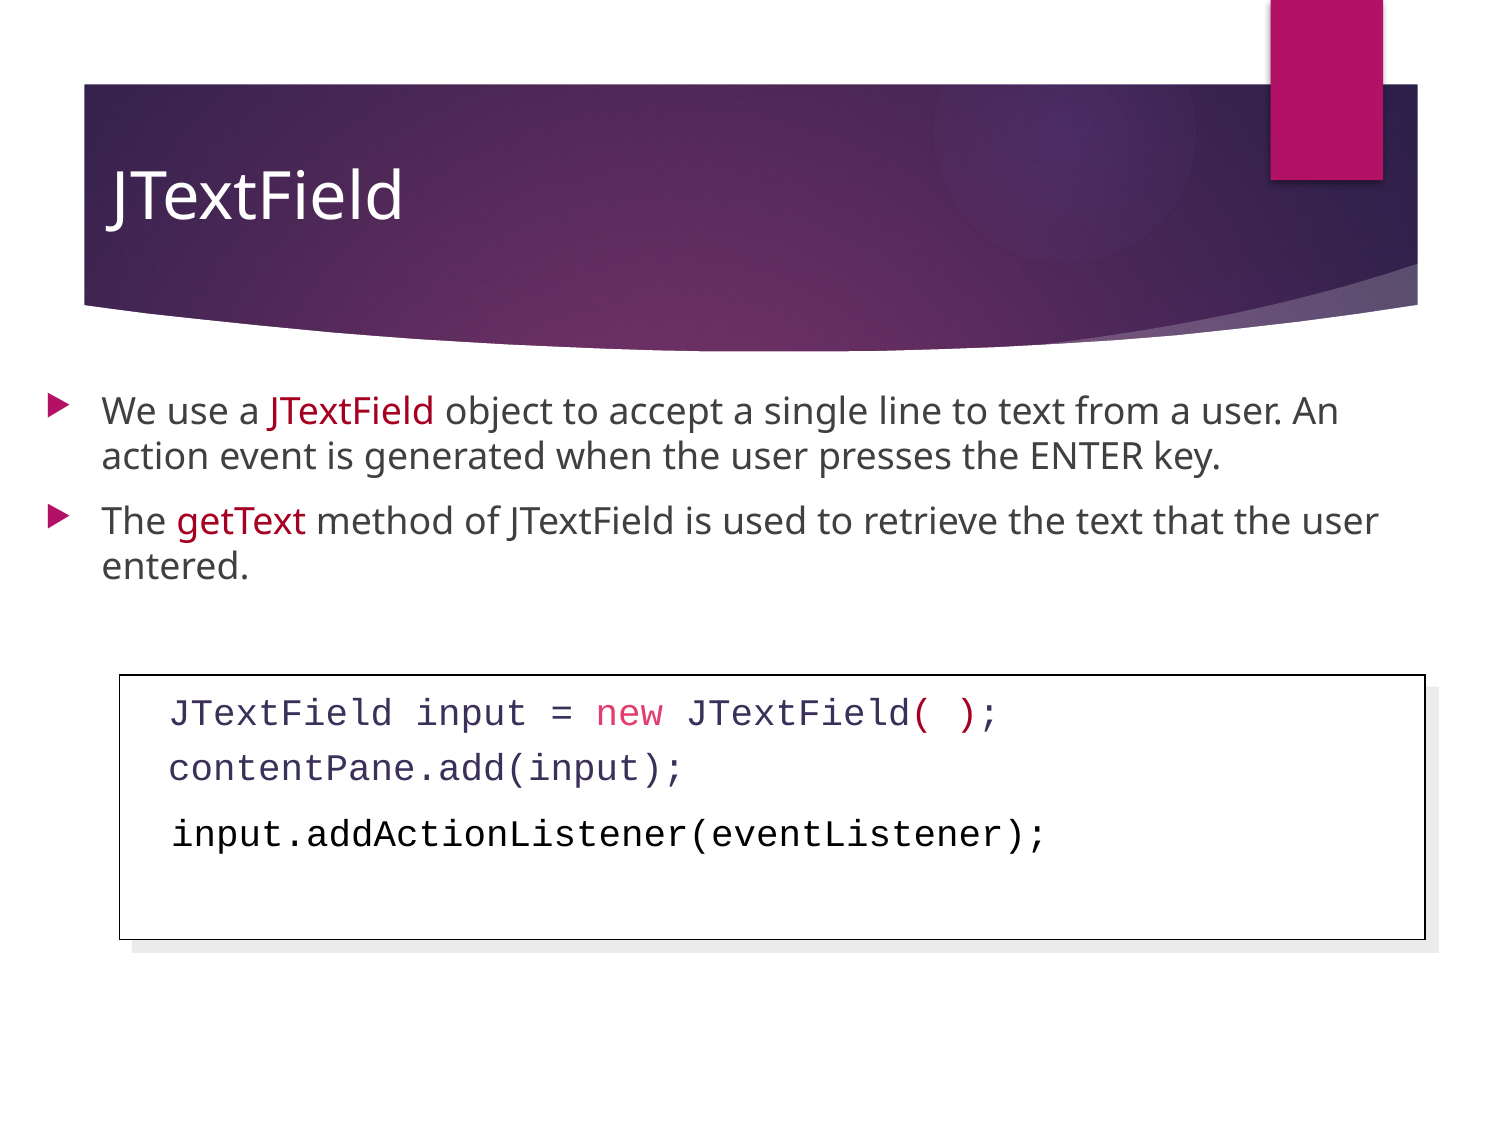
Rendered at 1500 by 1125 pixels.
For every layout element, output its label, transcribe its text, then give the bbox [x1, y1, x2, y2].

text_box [119, 674, 1426, 940]
list We use a JTextField object to accept a single line to text from a user. An action event is generated when the user presses the ENTER key. The getText method of JTextField is used to retrieve the text that the user entered. [30, 379, 1431, 673]
title JTextField [96, 130, 1310, 256]
